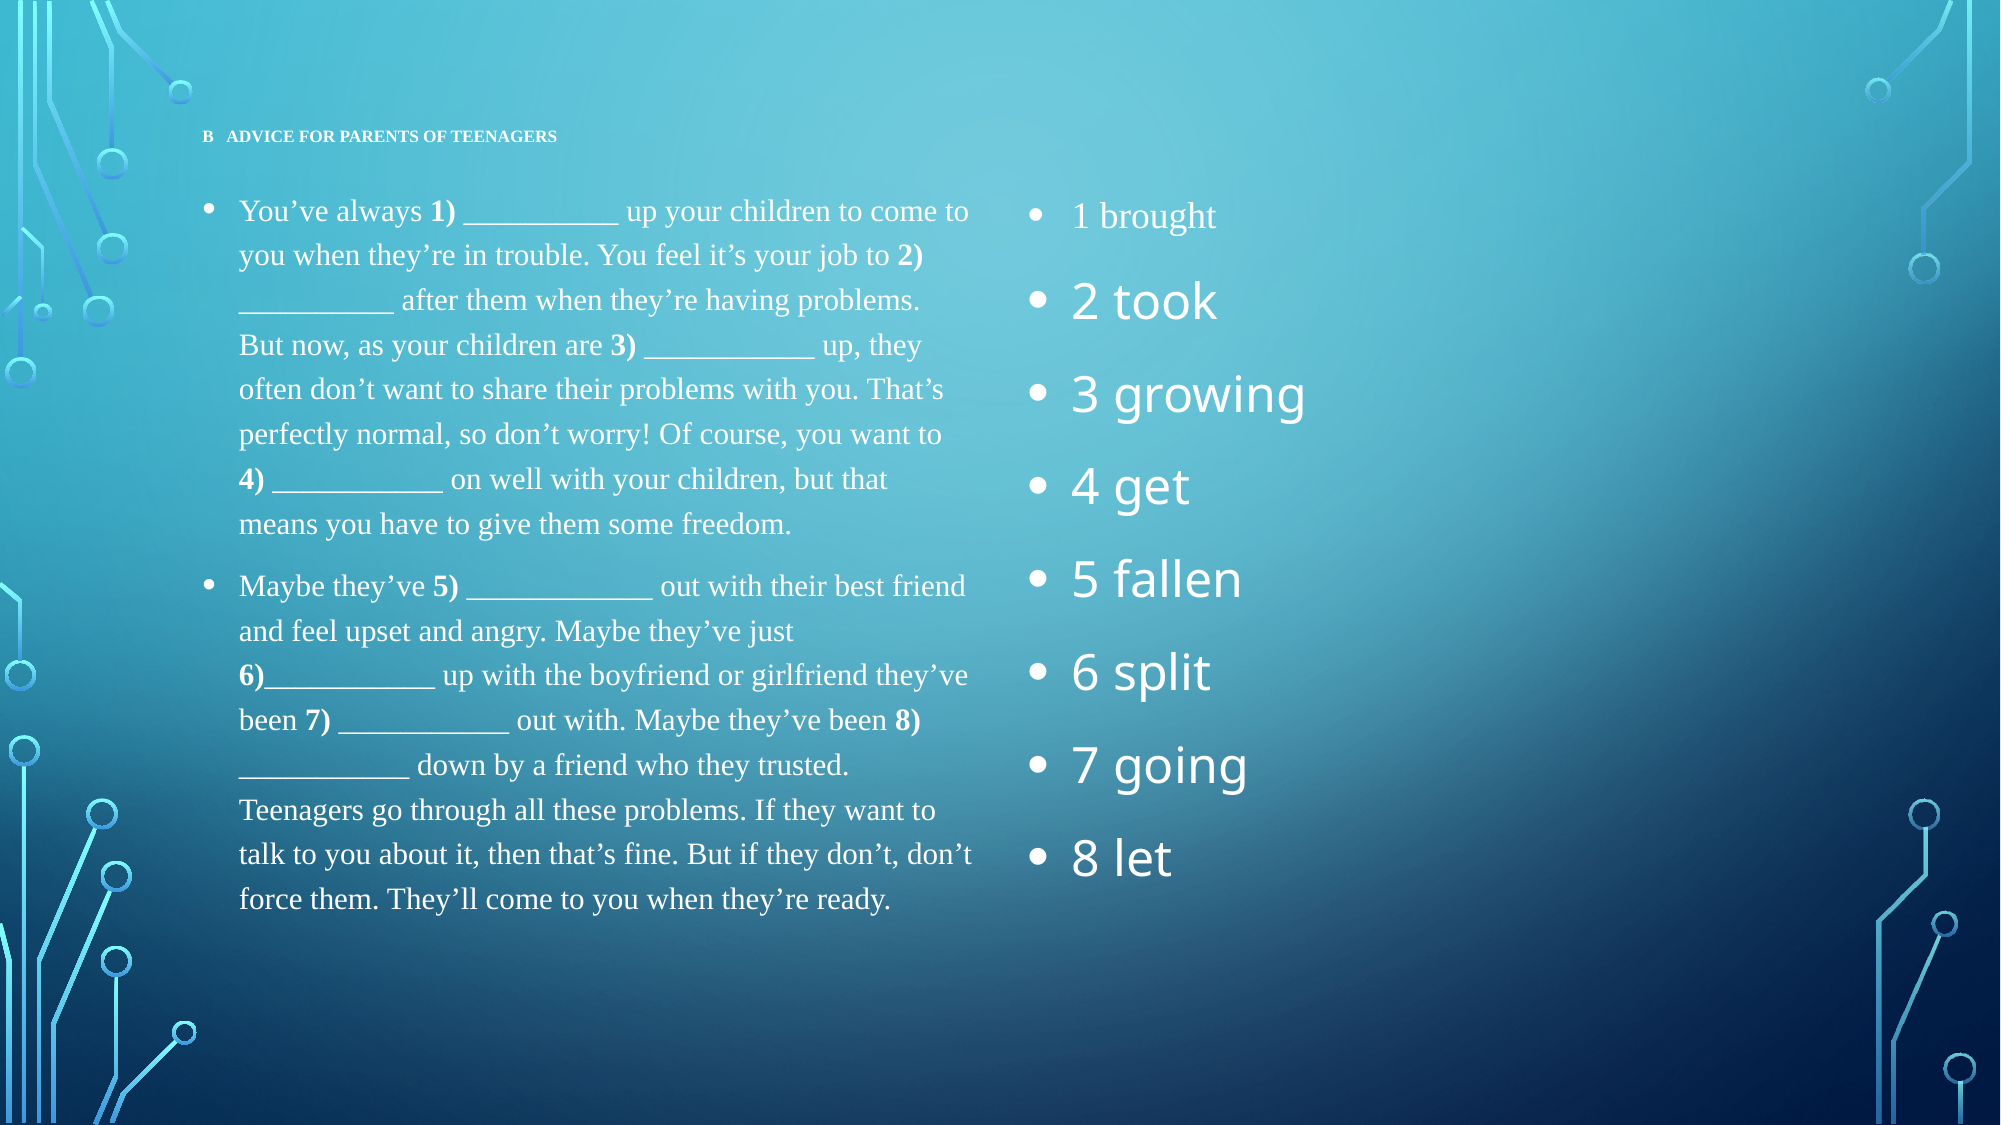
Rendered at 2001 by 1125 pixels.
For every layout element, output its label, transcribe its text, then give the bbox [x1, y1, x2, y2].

list 1 brought 2 took 3 growing 4 get 5 fallen 6 split 7 going 8 let [1012, 174, 1813, 950]
title B Advice for parents of teenagers [187, 101, 1813, 175]
list You’ve always 1) __________ up your children to come to you when they’re in trouble. You feel it’s your job to 2) __________ after them when they’re having problems. But now, as your children are 3) ___________ up, they often don’t want to share their problems with you. That’s perfectly normal, so don’t worry! Of course, you want to 4) ___________ on well with your children, but that means you have to give them some freedom. Maybe they’ve 5) ____________ out with their best friend and feel upset and angry. Maybe they’ve just 6)___________ up with the boyfriend or girlfriend they’ve been 7) ___________ out with. Maybe they’ve been 8) ___________ down by a friend who they trusted. Teenagers go through all these problems. If they want to talk to you about it, then that’s fine. But if they don’t, don’t force them. They’ll come to you when they’re ready. [187, 174, 988, 950]
